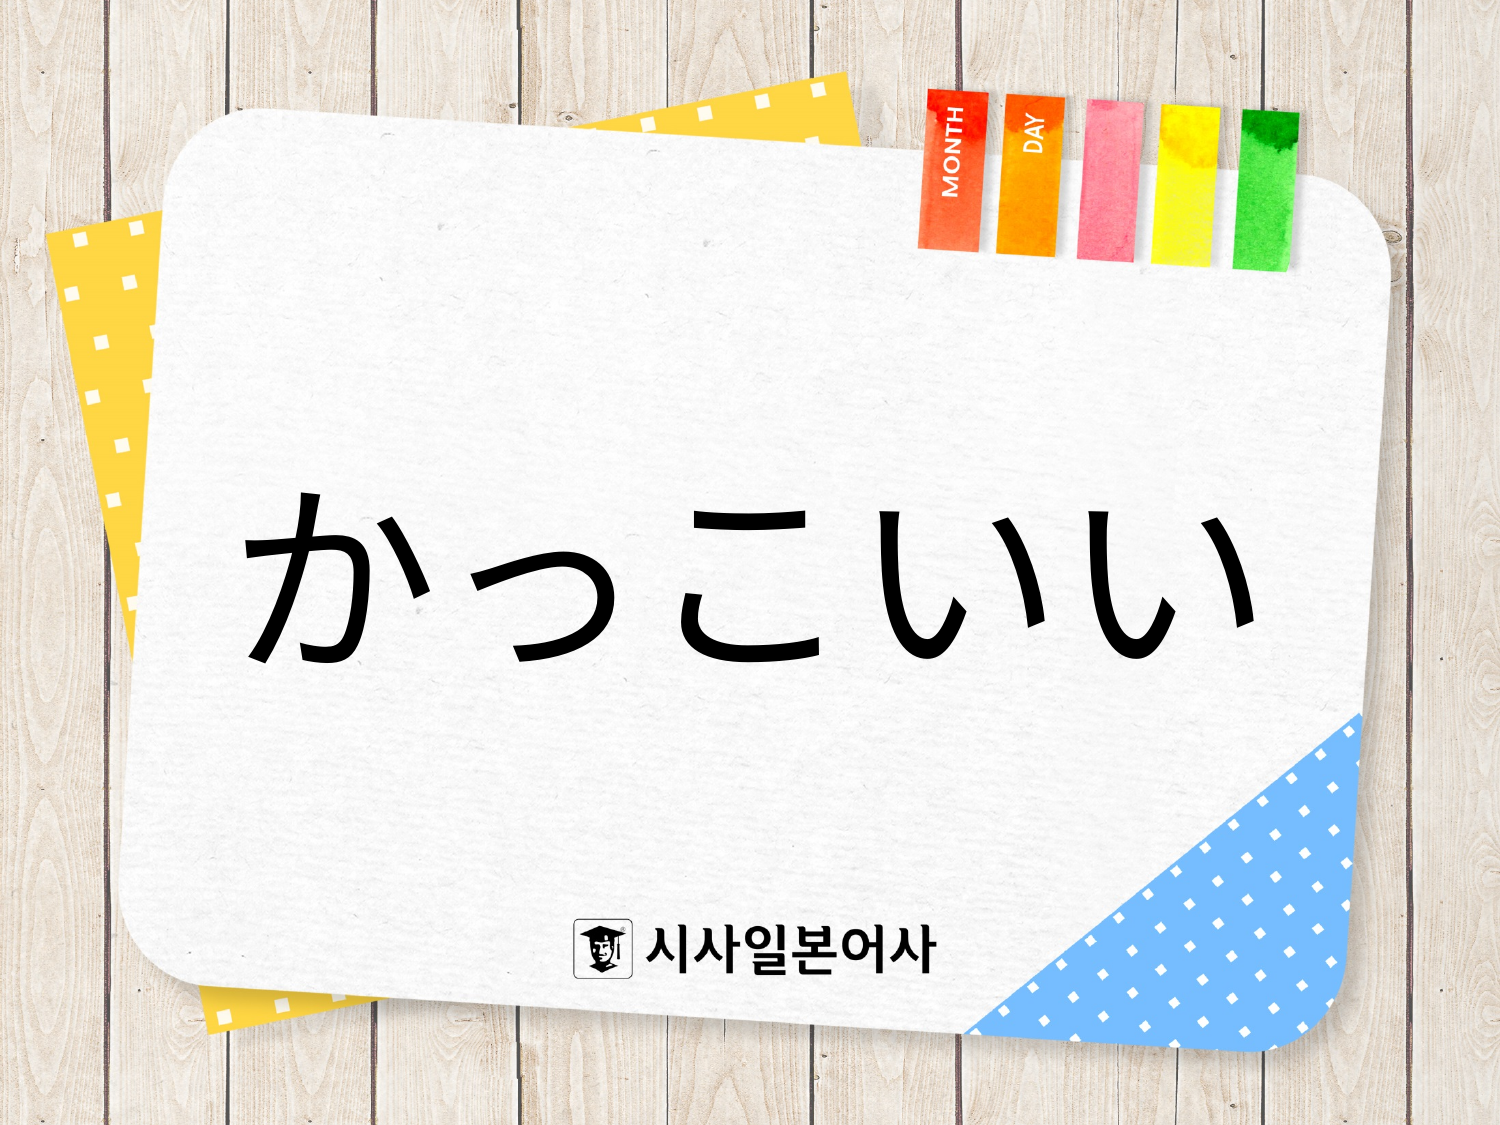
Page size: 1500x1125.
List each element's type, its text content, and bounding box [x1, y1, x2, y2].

picture [0, 0, 1500, 1125]
title かっこいい [75, 338, 1425, 811]
